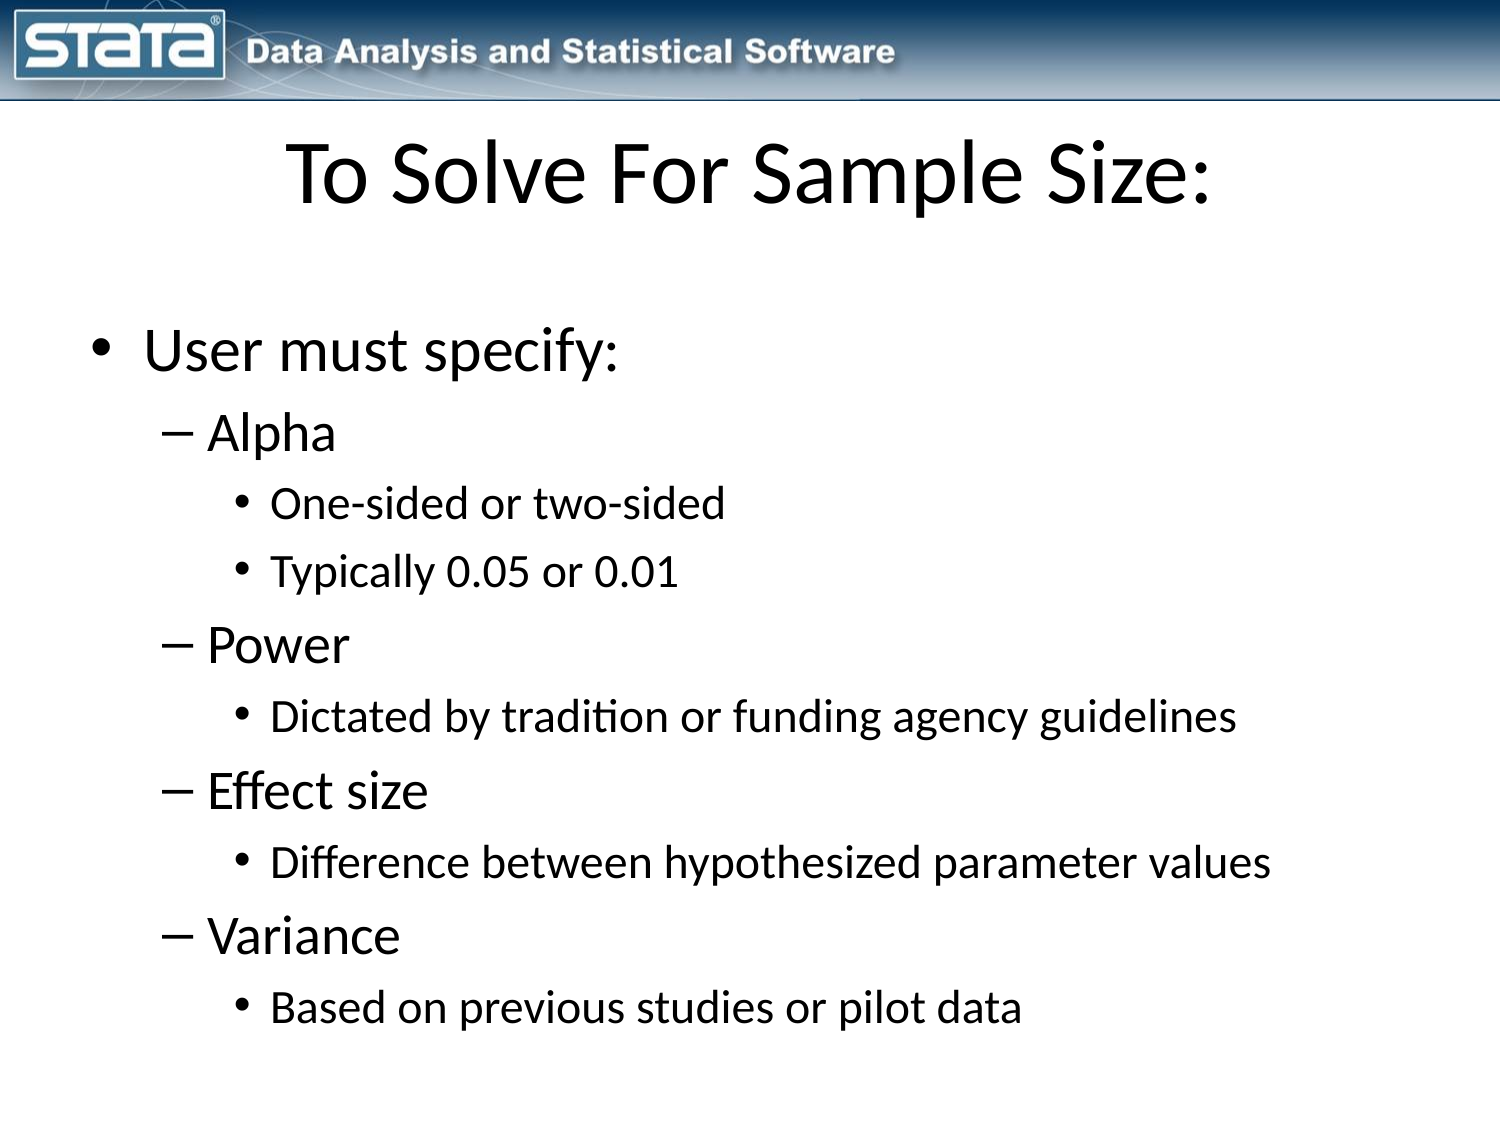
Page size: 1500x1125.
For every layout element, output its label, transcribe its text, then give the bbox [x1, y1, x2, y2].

title To Solve For Sample Size: [75, 109, 1425, 233]
picture [0, 0, 1500, 102]
list User must specify: Alpha One-sided or two-sided Typically 0.05 or 0.01 Power Dictated by tradition or funding agency guidelines Effect size Difference between hypothesized parameter values Variance Based on previous studies or pilot data [75, 299, 1425, 1043]
